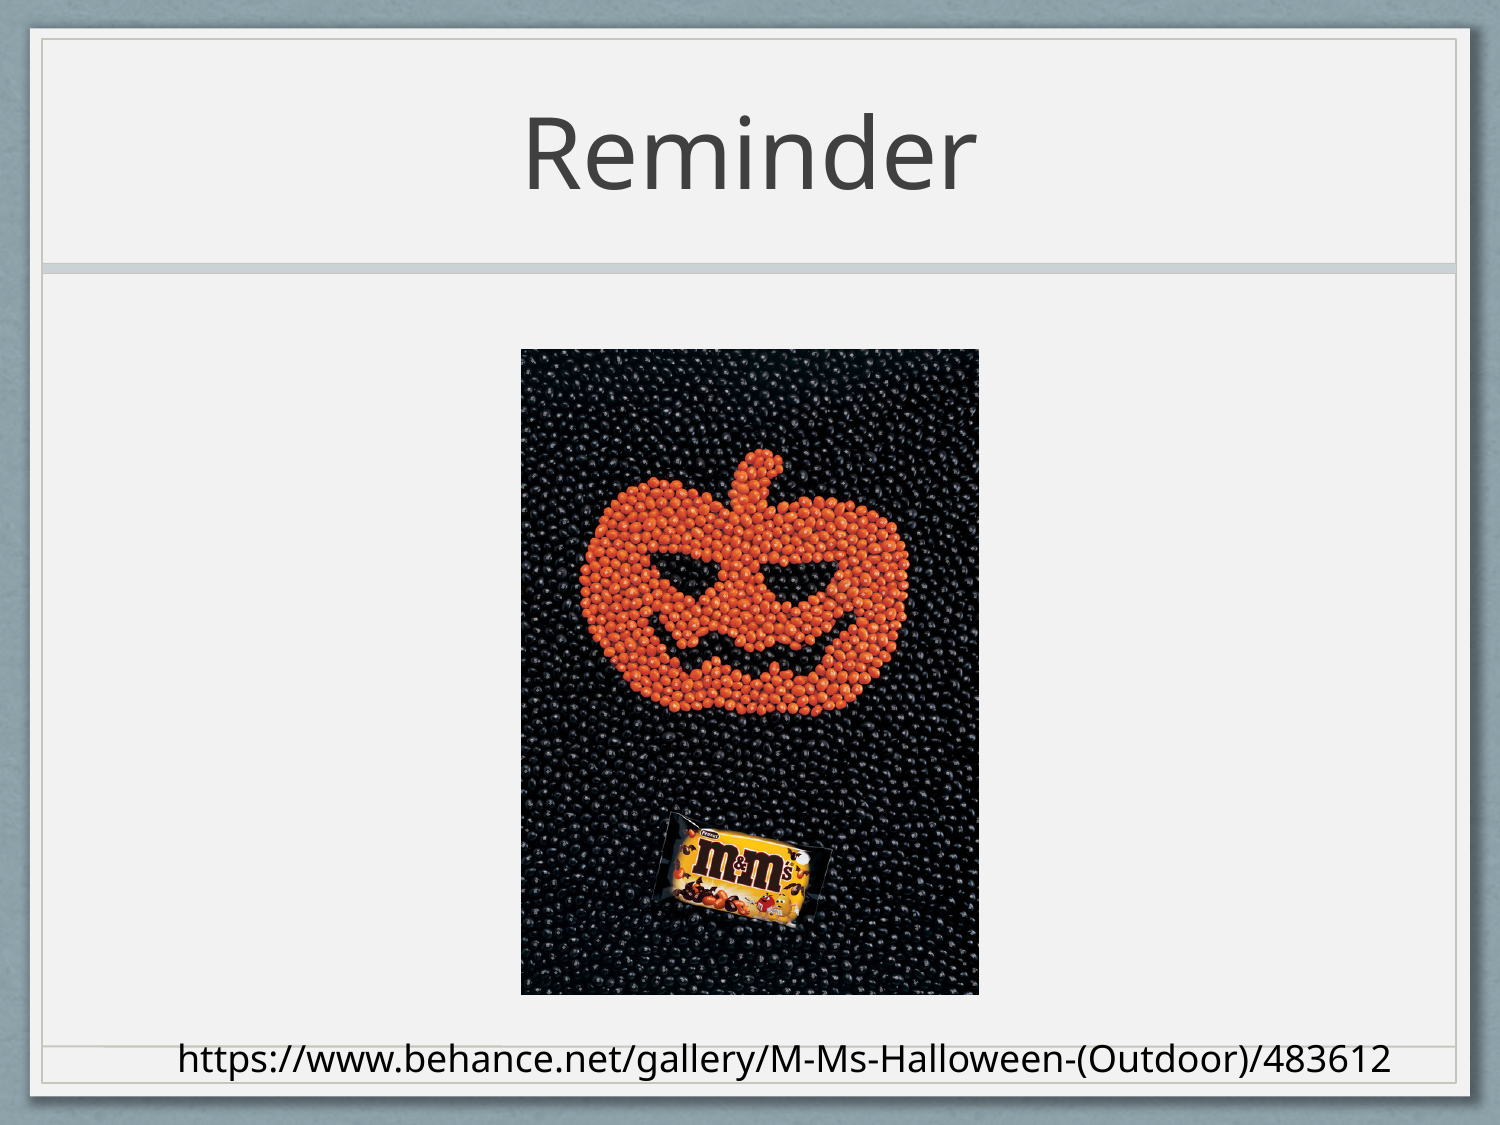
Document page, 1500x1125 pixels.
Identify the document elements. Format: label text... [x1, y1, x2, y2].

title Reminder [147, 40, 1353, 260]
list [147, 349, 1354, 996]
text_box https://www.behance.net/gallery/M-Ms-Halloween-(Outdoor)/483612 [162, 1027, 1408, 1088]
